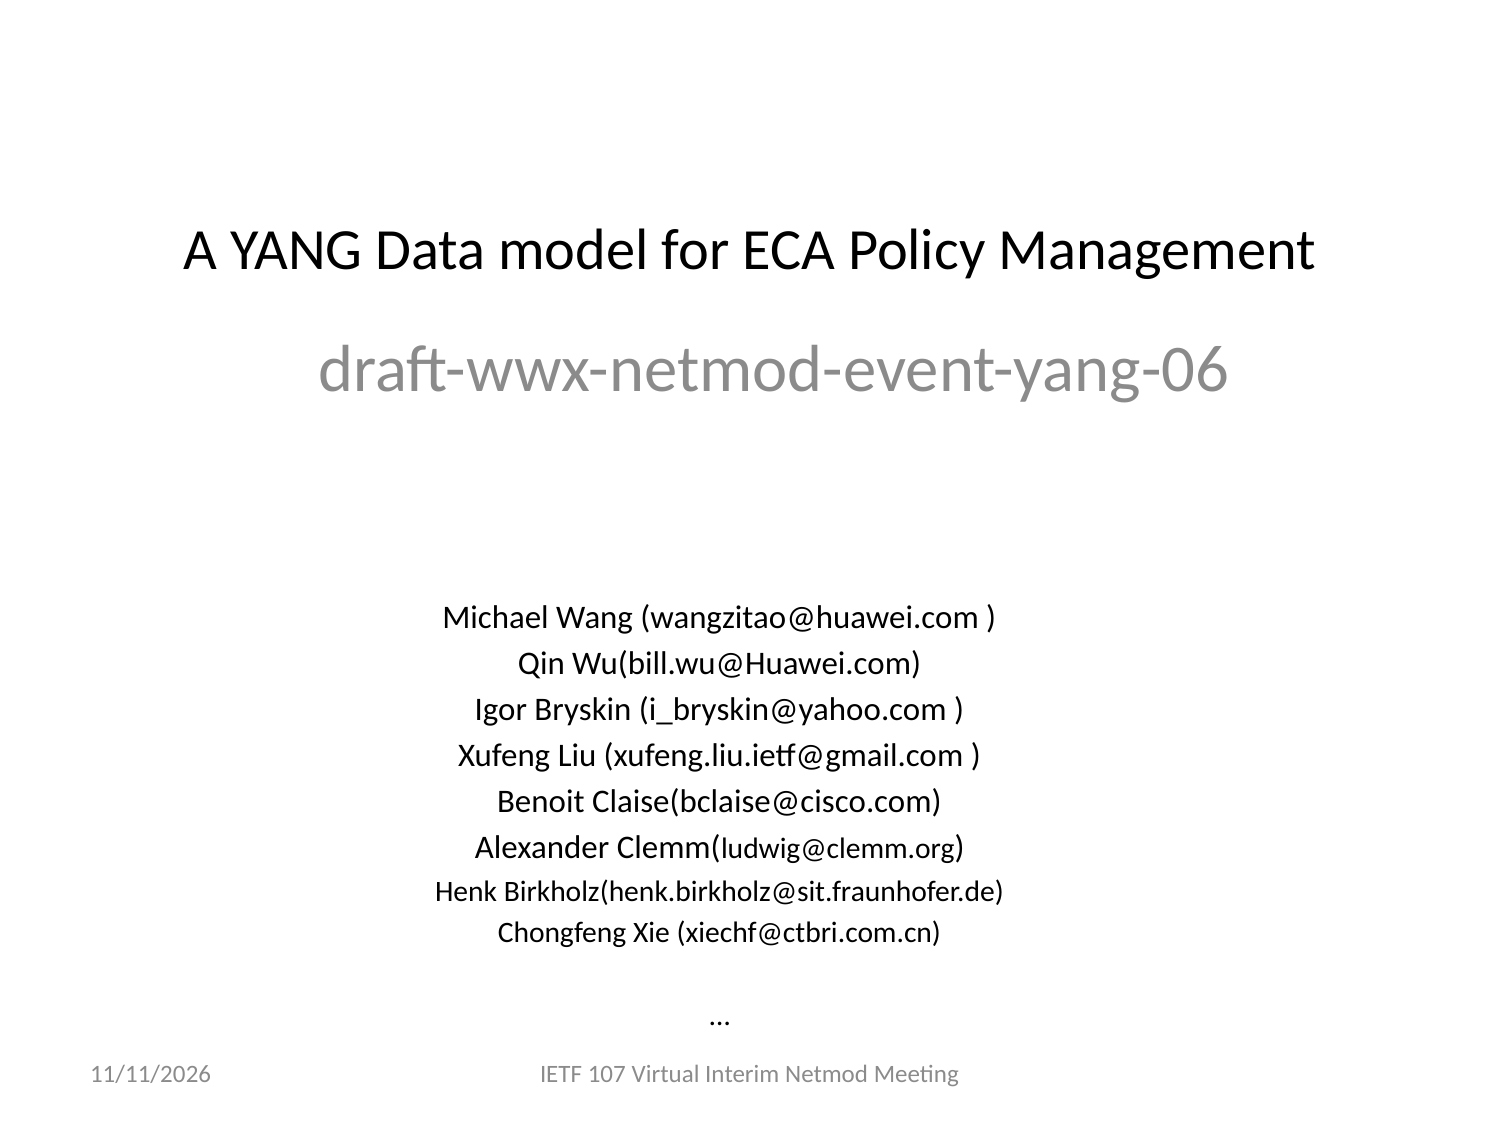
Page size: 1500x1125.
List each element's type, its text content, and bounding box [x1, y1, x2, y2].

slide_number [75, 1042, 425, 1103]
footer IETF 107 Virtual Interim Netmod Meeting [512, 1042, 988, 1103]
title A YANG Data model for ECA Policy Management [112, 125, 1388, 367]
text_box Michael Wang (wangzitao@huawei.com ) Qin Wu(bill.wu@Huawei.com) Igor Bryskin (i_bryskin@yahoo.com ) Xufeng Liu (xufeng.liu.ietf@gmail.com ) Benoit Claise(bclaise@cisco.com) Alexander Clemm(ludwig@clemm.org) Henk Birkholz(henk.birkholz@sit.fraunhofer.de) Chongfeng Xie (xiechf@ctbri.com.cn) … [194, 588, 1245, 1043]
subtitle draft-wwx-netmod-event-yang-06 [248, 317, 1299, 507]
